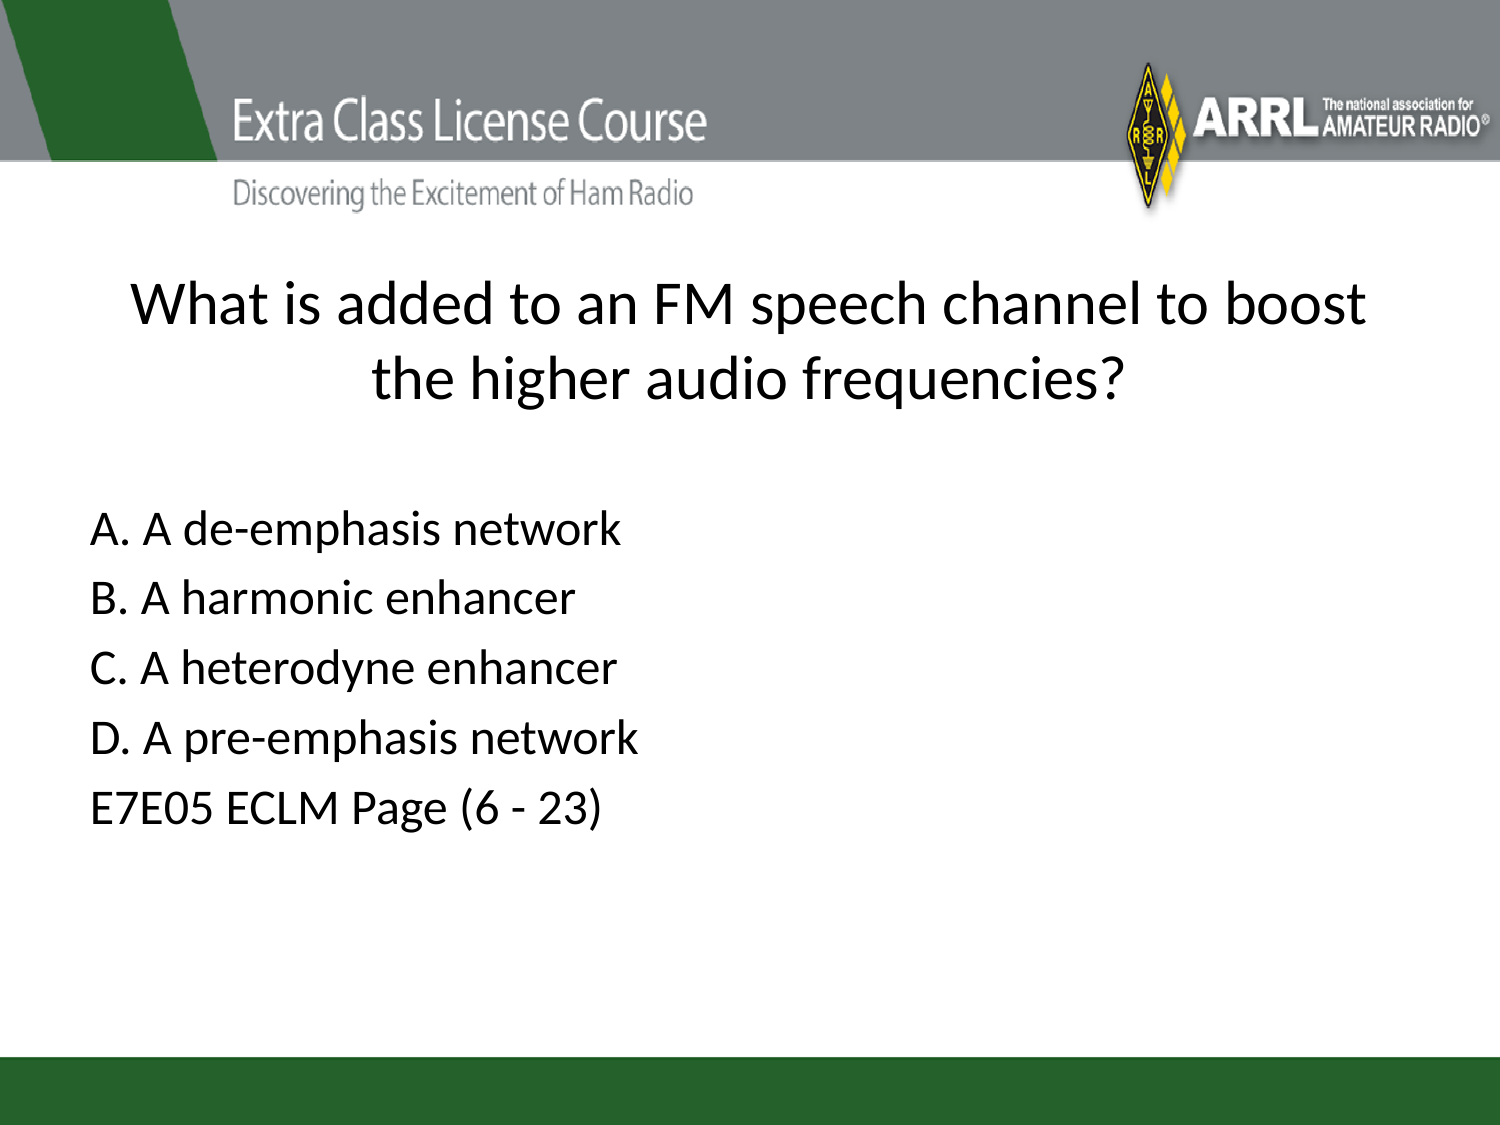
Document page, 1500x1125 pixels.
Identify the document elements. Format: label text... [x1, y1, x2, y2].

title What is added to an FM speech channel to boost the higher audio frequencies? [75, 254, 1425, 435]
list A. A de-emphasis network B. A harmonic enhancer C. A heterodyne enhancer D. A pre-emphasis network E7E05 ECLM Page (6 - 23) [75, 487, 1425, 1005]
picture [0, 0, 1500, 1125]
